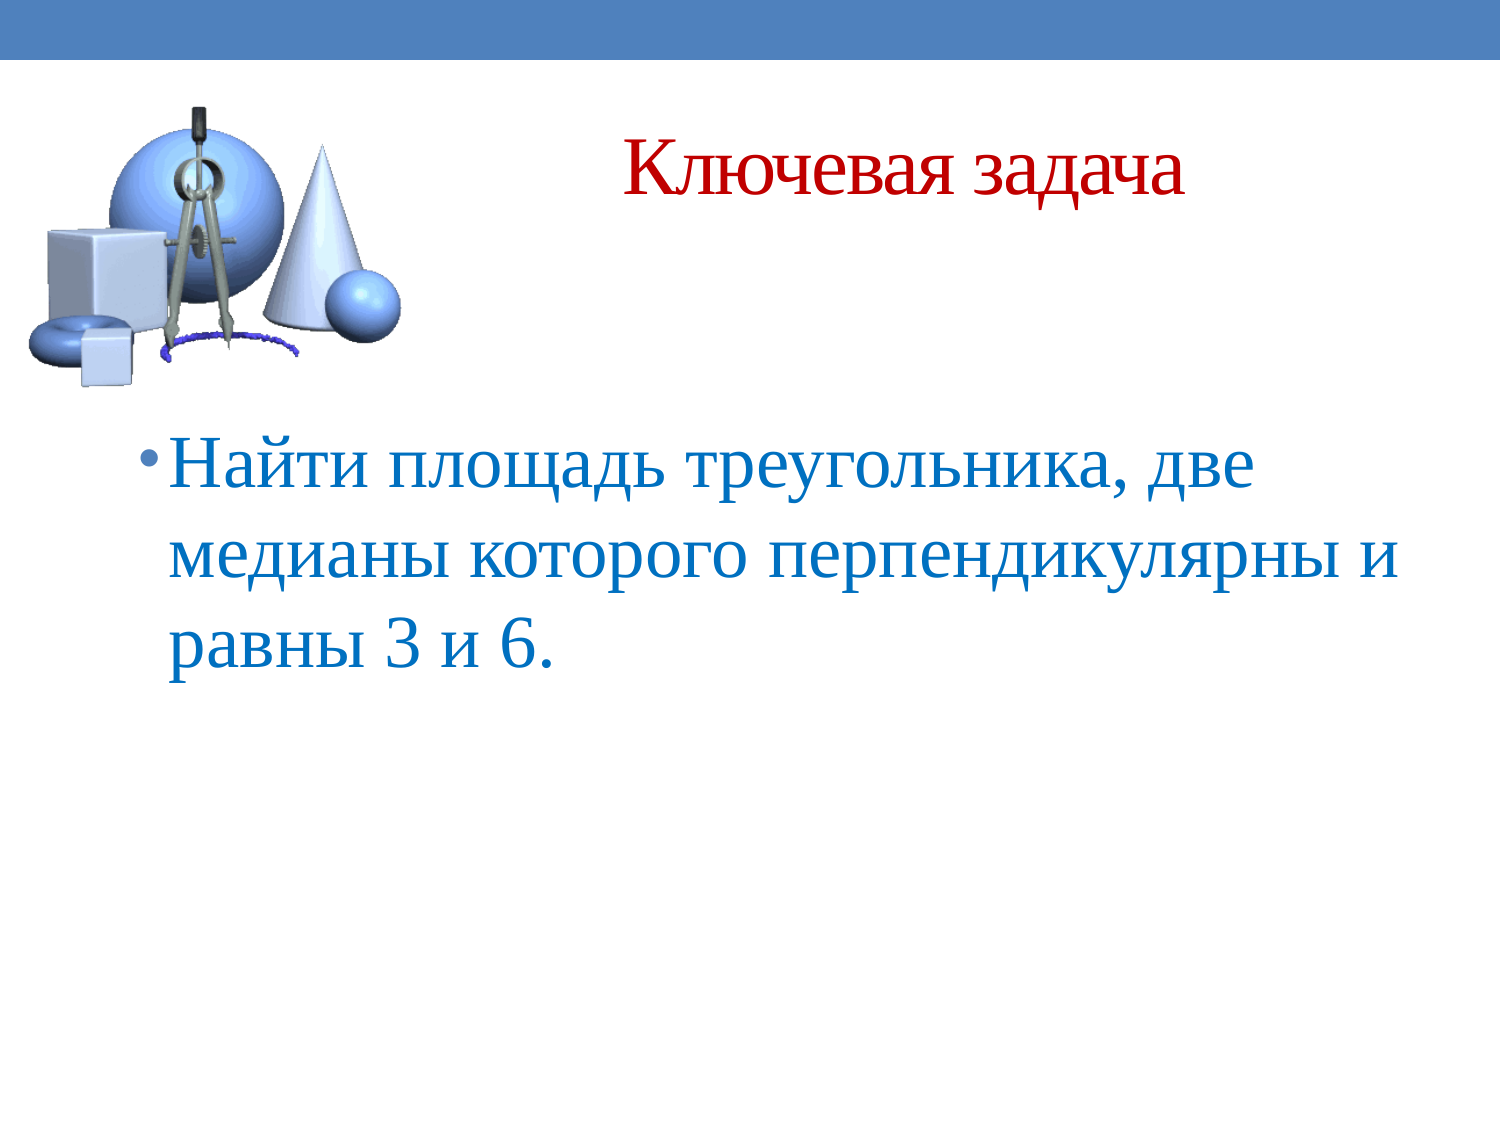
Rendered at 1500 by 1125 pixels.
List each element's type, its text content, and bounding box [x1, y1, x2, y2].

list Найти площадь треугольника, две медианы которого перпендикулярны и равны 3 и 6. [123, 404, 1474, 771]
picture [2, 66, 409, 406]
title Ключевая задача [417, 90, 1425, 233]
